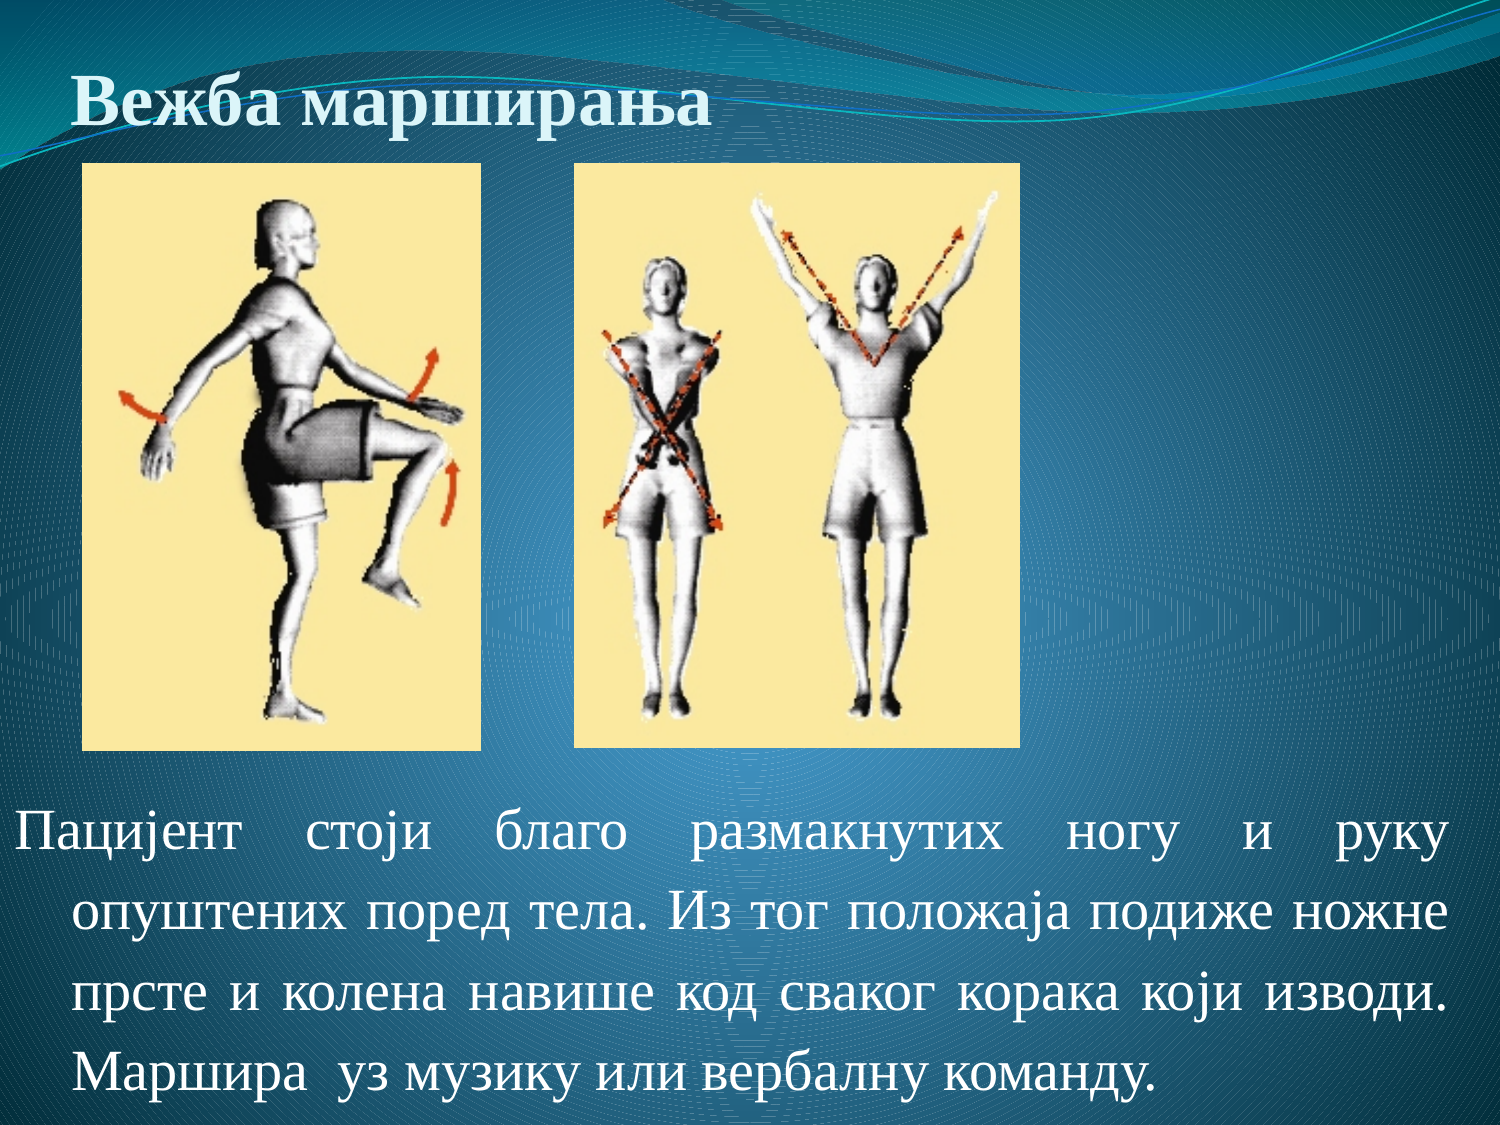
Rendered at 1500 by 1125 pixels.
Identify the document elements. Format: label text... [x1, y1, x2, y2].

list Пацијент стоји благо размакнутих ногу и руку опуштених поред тела. Из тог положаја подиже ножне прсте и колена навише код сваког корака који изводи. Маршира уз музику или вербалну команду. [0, 773, 1465, 1125]
title Вежба марширања [70, 23, 1421, 141]
picture [81, 163, 481, 751]
picture [573, 163, 1020, 748]
